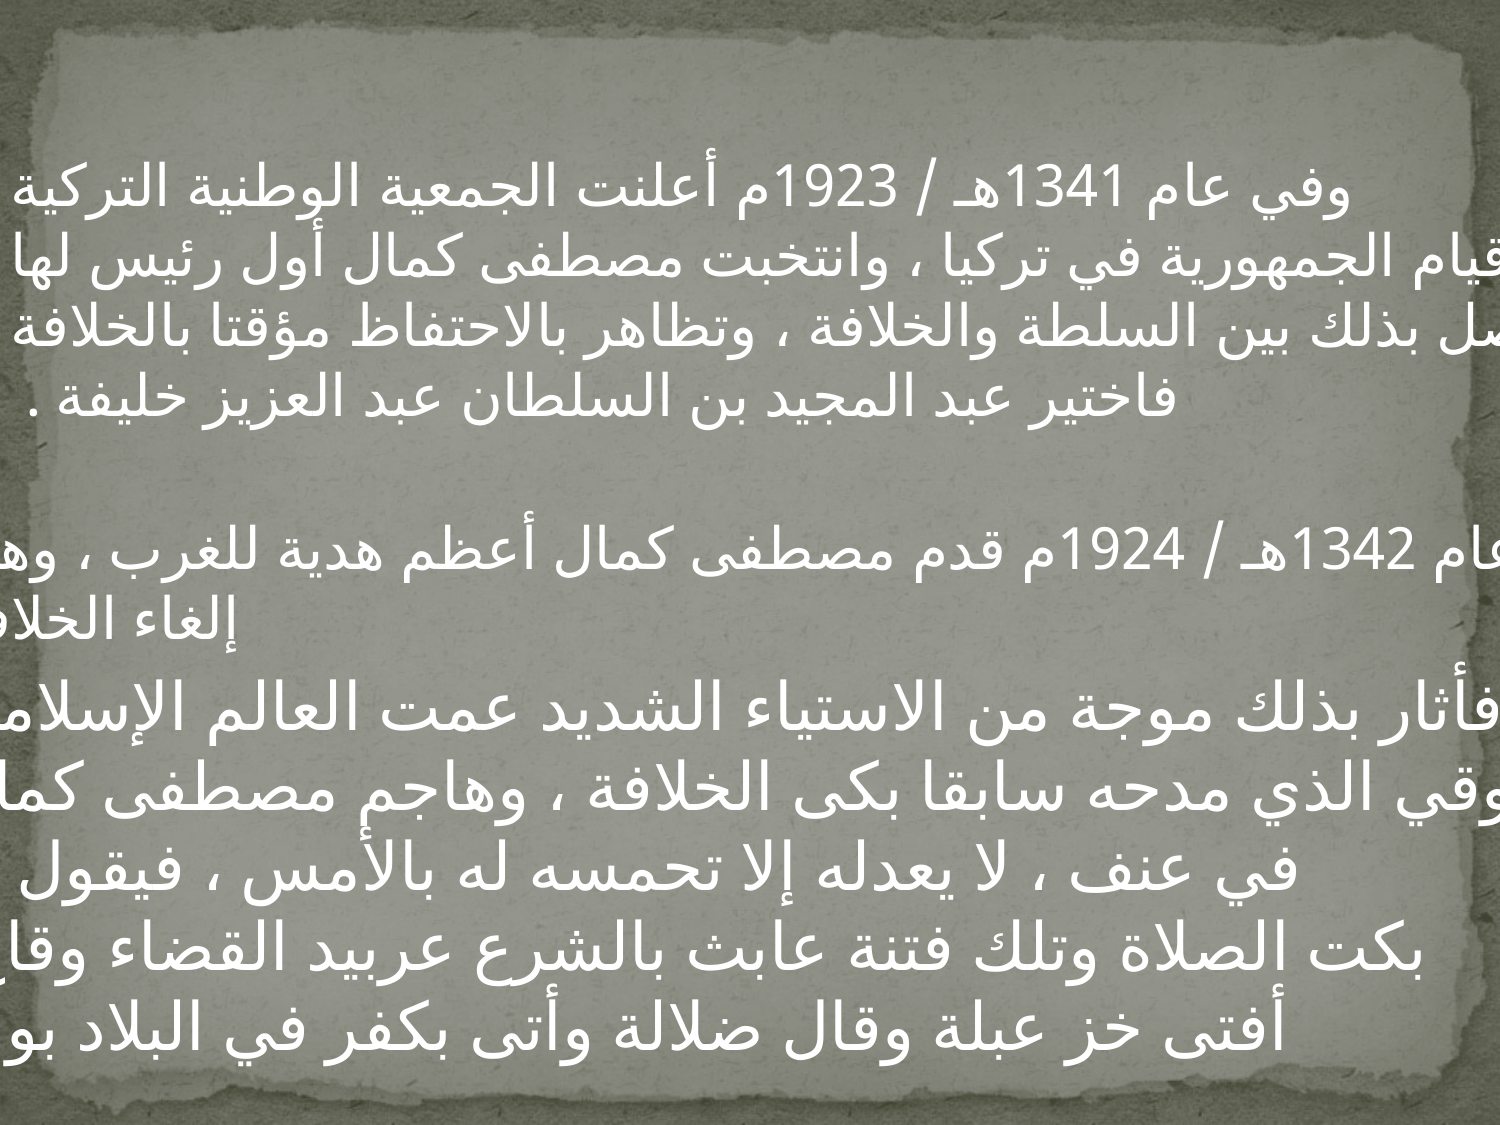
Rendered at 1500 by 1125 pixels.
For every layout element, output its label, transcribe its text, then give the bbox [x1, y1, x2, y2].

text_box فأثار بذلك موجة من الاستياء الشديد عمت العالم الإسلامي . فشوقي الذي مدحه سابقا بكى الخلافة ، وهاجم مصطفى كمال في عنف ، لا يعدله إلا تحمسه له بالأمس ، فيقول : بكت الصلاة وتلك فتنة عابث بالشرع عربيد القضاء وقاح أفتى خز عبلة وقال ضلالة وأتى بكفر في البلاد بواح [0, 656, 1500, 1071]
text_box وفي عام 1341هـ / 1923م أعلنت الجمعية الوطنية التركية قيام الجمهورية في تركيا ، وانتخبت مصطفى كمال أول رئيس لها وفصل بذلك بين السلطة والخلافة ، وتظاهر بالاحتفاظ مؤقتا بالخلافة . فاختير عبد المجيد بن السلطان عبد العزيز خليفة [0, 140, 1500, 436]
text_box وفي عام 1342هـ / 1924م قدم مصطفى كمال أعظم هدية للغرب ، وهي إلغاء الخلافة [0, 503, 1500, 656]
